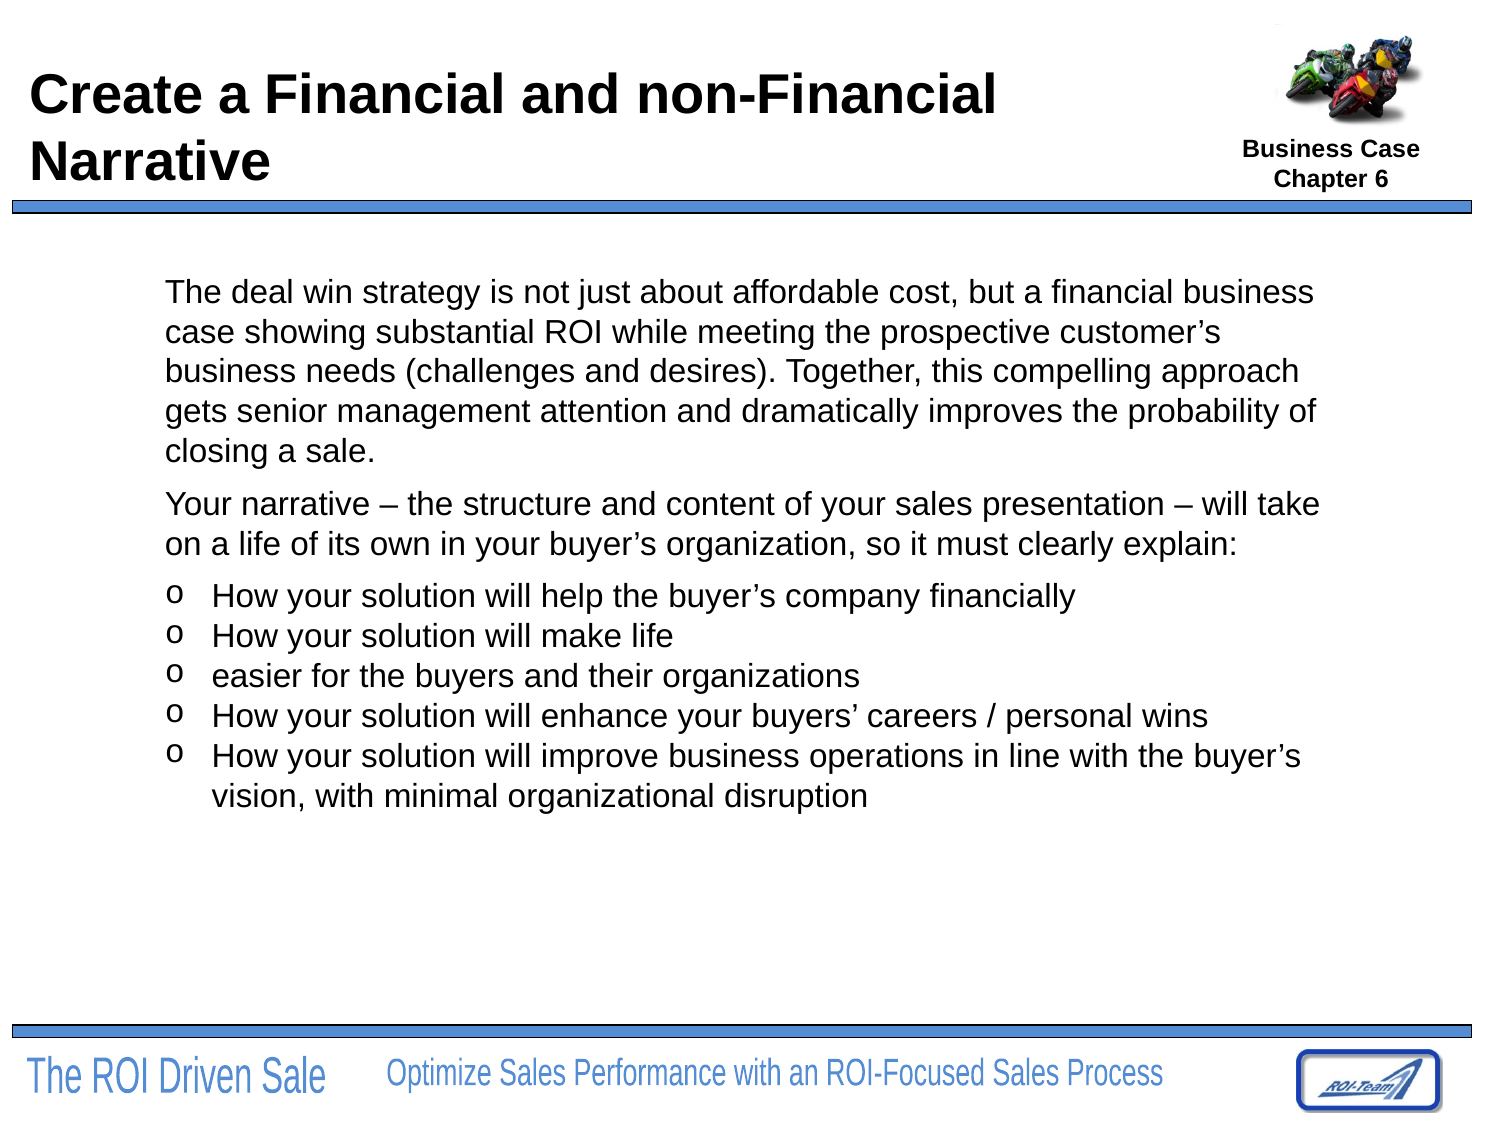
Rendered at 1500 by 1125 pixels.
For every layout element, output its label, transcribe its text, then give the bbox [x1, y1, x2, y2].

picture [1275, 24, 1430, 99]
text_box The deal win strategy is not just about affordable cost, but a financial business case showing substantial ROI while meeting the prospective customer’s business needs (challenges and desires). Together, this compelling approach gets senior management attention and dramatically improves the probability of closing a sale. Your narrative – the structure and content of your sales presentation – will take on a life of its own in your buyer’s organization, so it must clearly explain: How your solution will help the buyer’s company financially How your solution will make life easier for the buyers and their organizations How your solution will enhance your buyers’ careers / personal wins How your solution will improve business operations in line with the buyer’s vision, with minimal organizational disruption [150, 262, 1343, 862]
text_box Business Case Chapter 6 [1200, 124, 1463, 200]
picture [1275, 100, 1430, 124]
title Create a Financial and non-Financial Narrative [14, 50, 1163, 200]
picture [1296, 1049, 1443, 1113]
